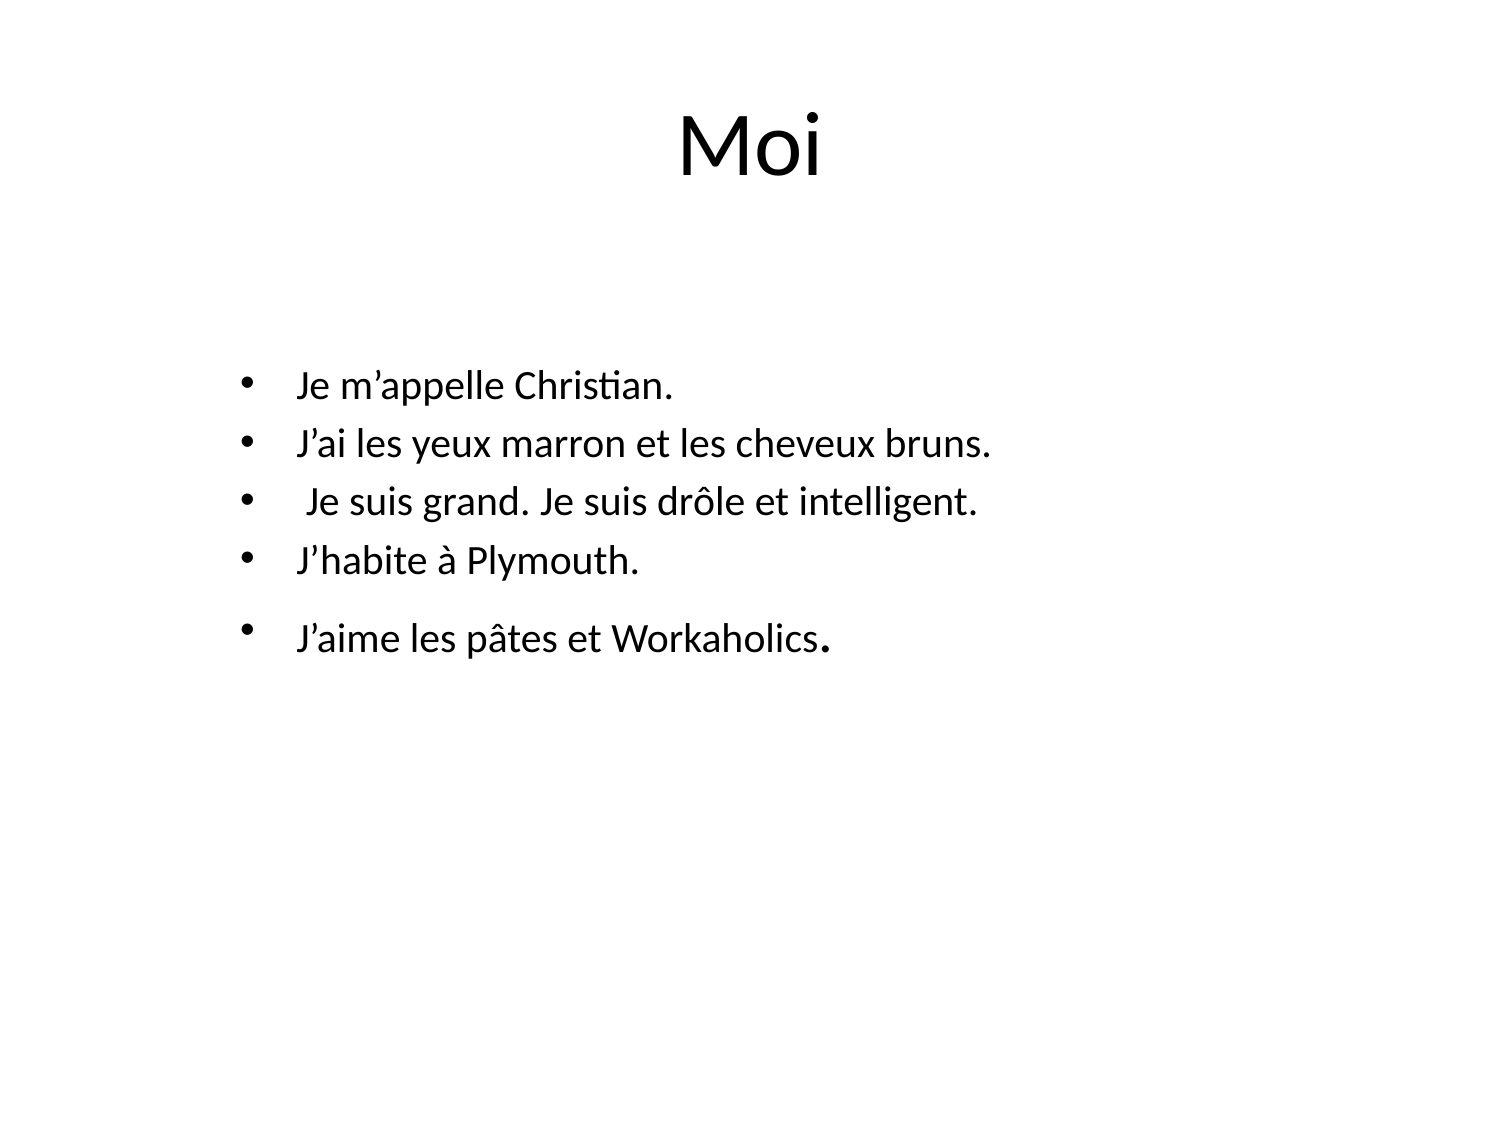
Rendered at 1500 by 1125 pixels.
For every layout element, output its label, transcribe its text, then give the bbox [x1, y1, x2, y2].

title Moi [75, 45, 1425, 233]
list Je m’appelle Christian. J’ai les yeux marron et les cheveux bruns. Je suis grand. Je suis drôle et intelligent. J’habite à Plymouth. J’aime les pâtes et Workaholics. [225, 350, 1275, 850]
